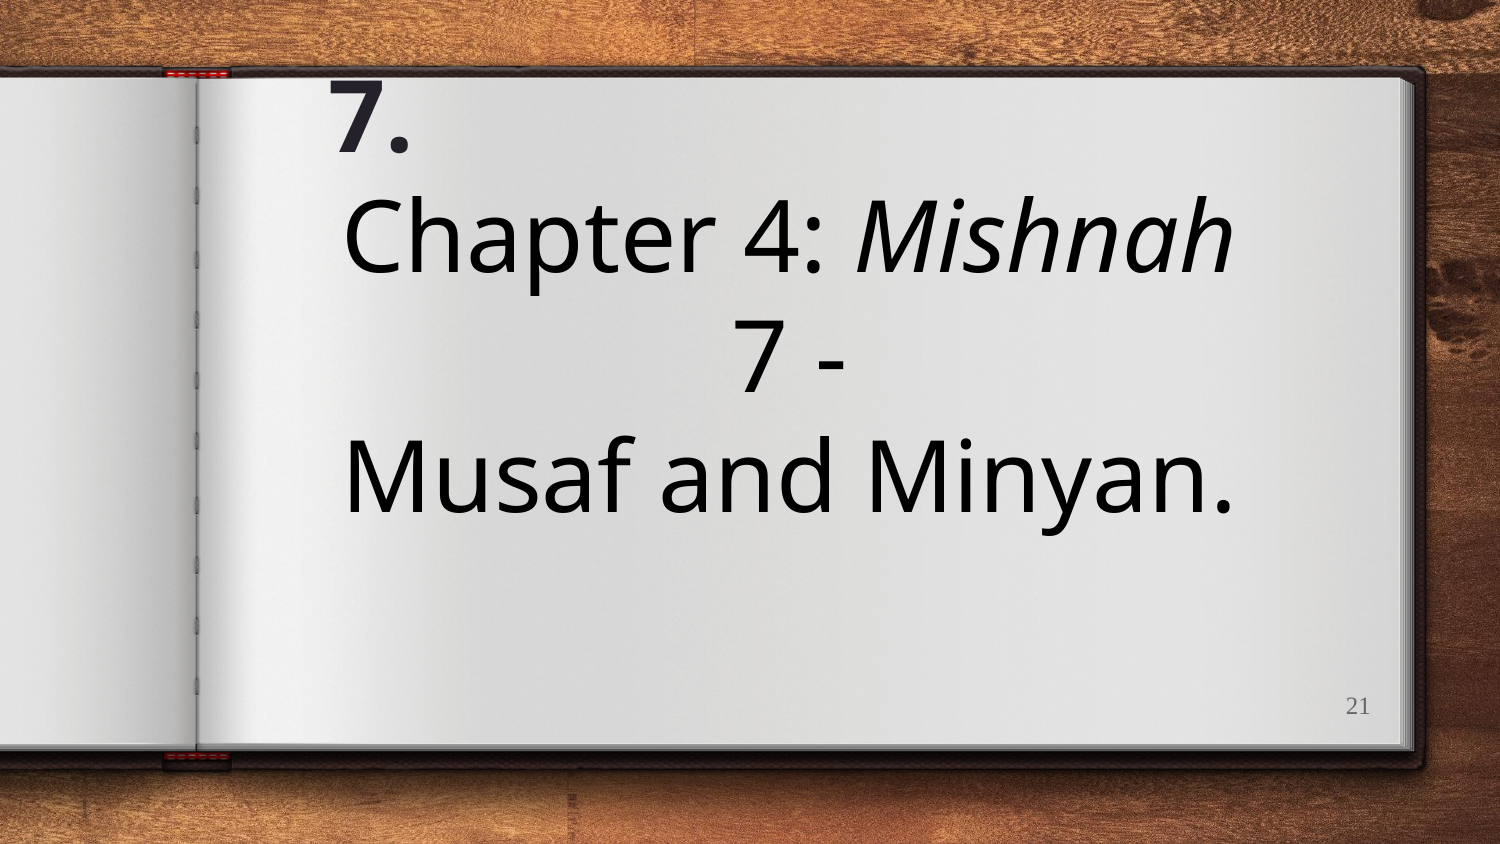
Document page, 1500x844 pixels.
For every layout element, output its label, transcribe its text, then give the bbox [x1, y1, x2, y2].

picture [0, 0, 1500, 844]
slide_number ‹#› [1295, 672, 1386, 737]
title 7. Chapter 4: Mishnah 7 - Musaf and Minyan. [313, 241, 1266, 788]
